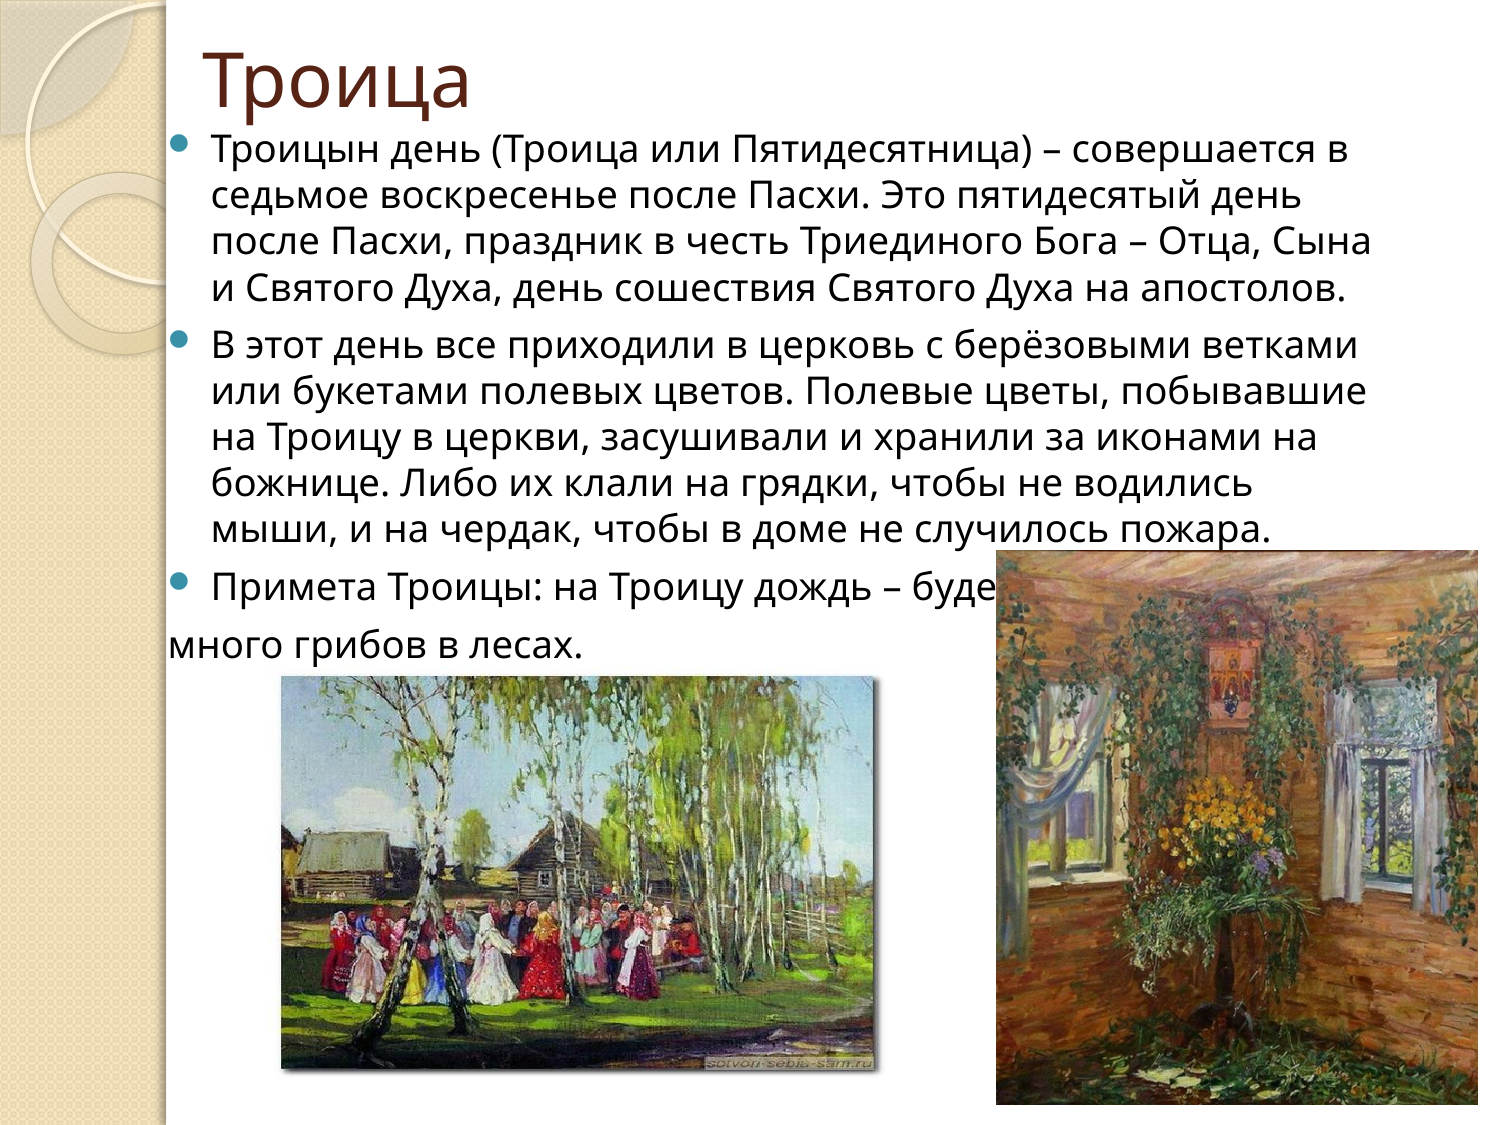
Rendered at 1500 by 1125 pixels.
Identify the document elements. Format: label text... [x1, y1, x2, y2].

list Троицын день (Троица или Пятидесятница) – совершается в седьмое воскресенье после Пасхи. Это пятидесятый день после Пасхи, праздник в честь Триединого Бога – Отца, Сына и Святого Духа, день сошествия Святого Духа на апостолов. В этот день все приходили в церковь с берёзовыми ветками или букетами полевых цветов. Полевые цветы, побывавшие на Троицу в церкви, засушивали и хранили за иконами на божнице. Либо их клали на грядки, чтобы не водились мыши, и на чердак, чтобы в доме не случилось пожара. Примета Троицы: на Троицу дождь – будет много грибов в лесах. [140, 117, 1406, 680]
picture [995, 550, 1478, 1105]
picture [269, 667, 887, 1079]
title Троица [187, 23, 491, 117]
